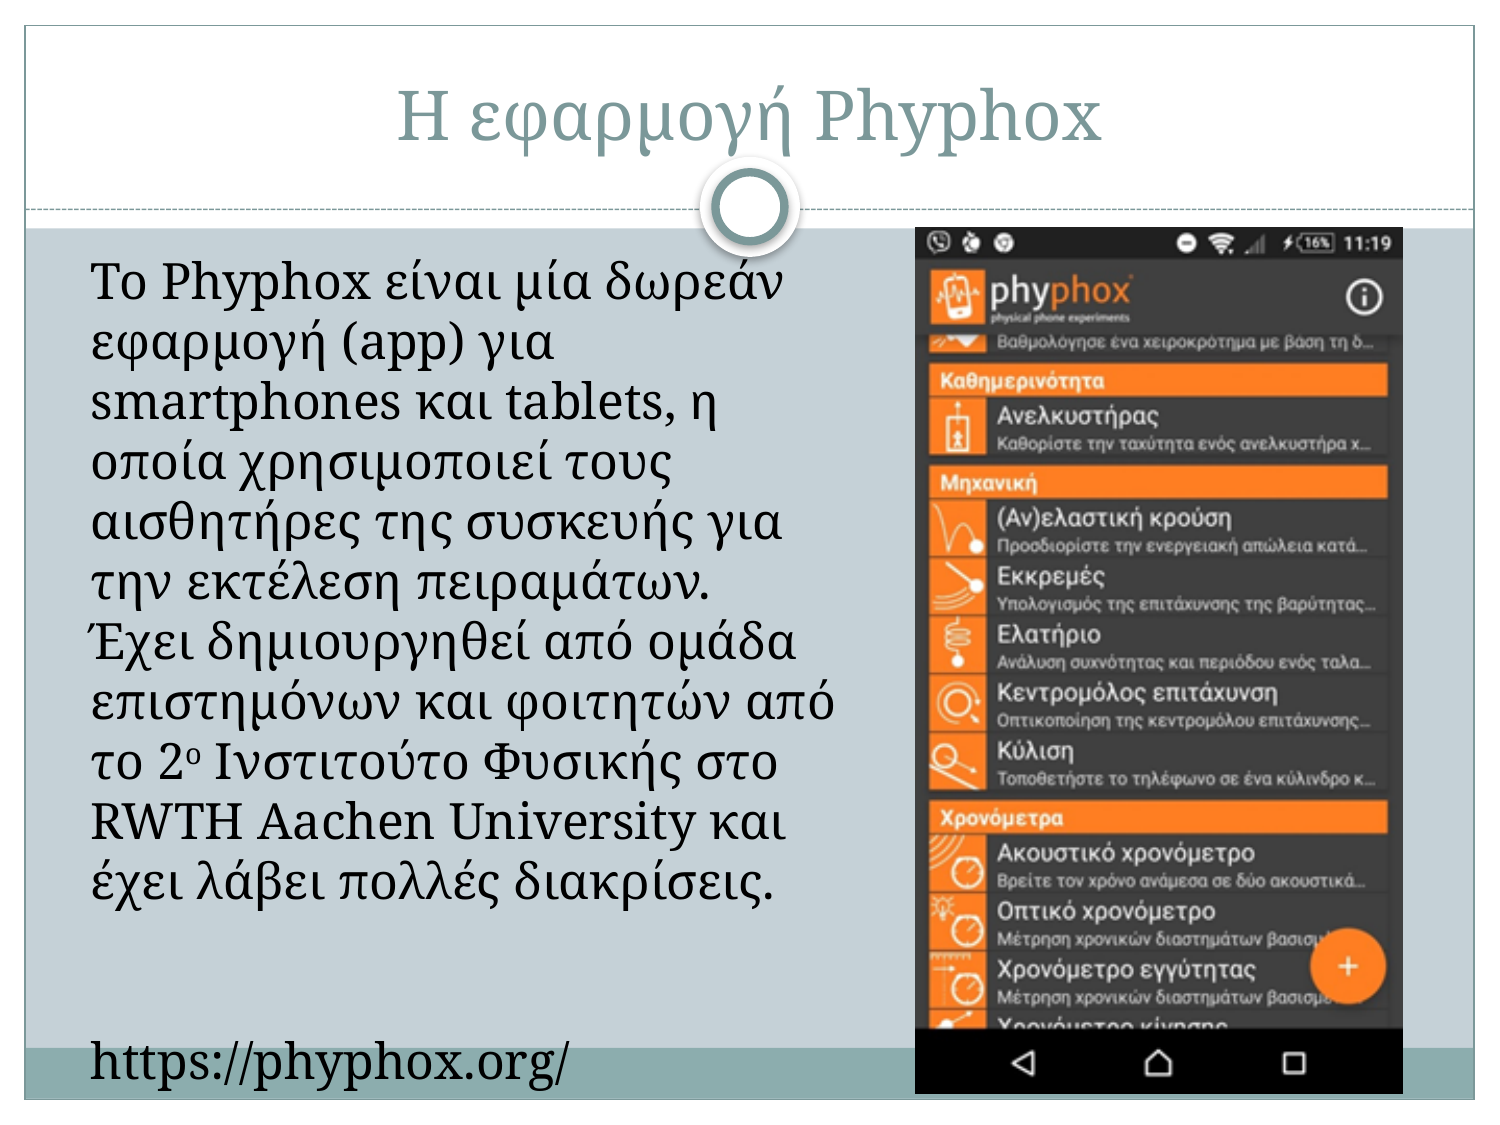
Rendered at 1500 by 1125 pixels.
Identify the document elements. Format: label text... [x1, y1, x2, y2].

text_box Το Phyphox είναι μία δωρεάν εφαρμογή (app) για smartphones και tablets, η οποία χρησιμοποιεί τους αισθητήρες της συσκευής για την εκτέλεση πειραμάτων. Έχει δημιουργηθεί από ομάδα επιστημόνων και φοιτητών από το 2ο Ινστιτούτο Φυσικής στο RWTH Aachen University και έχει λάβει πολλές διακρίσεις. https://phyphox.org/ [75, 242, 856, 1097]
picture [915, 227, 1404, 1095]
title Η εφαρμογή Phyphox [49, 37, 1450, 162]
